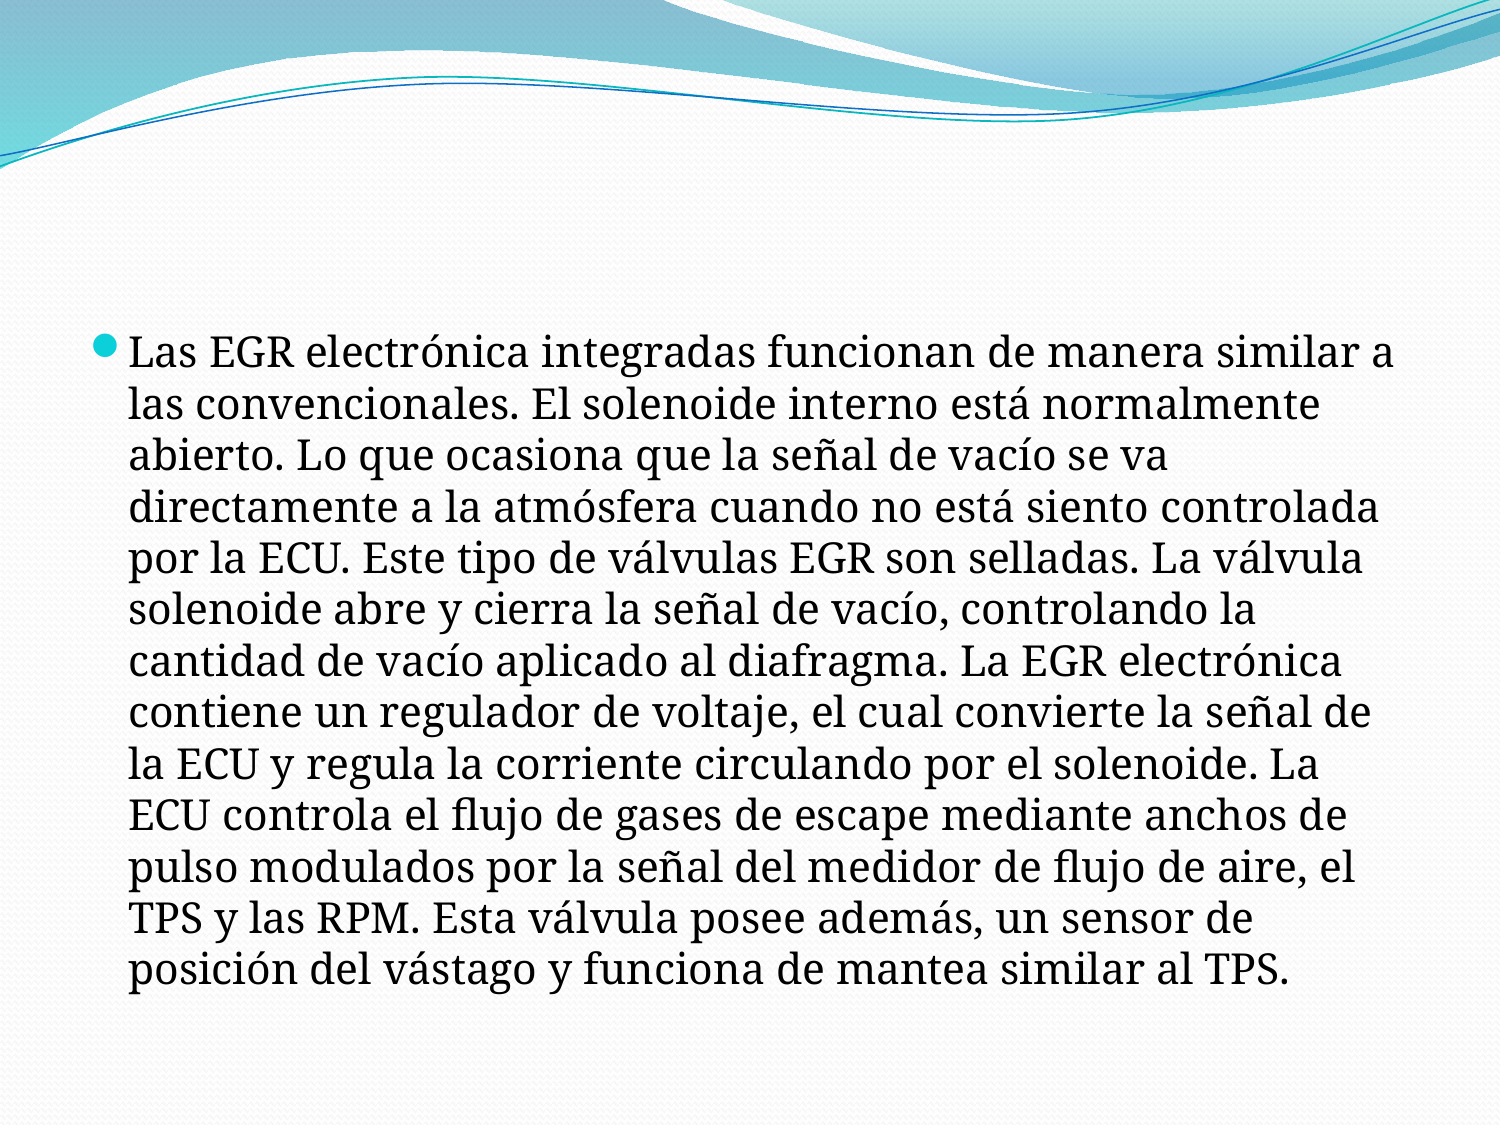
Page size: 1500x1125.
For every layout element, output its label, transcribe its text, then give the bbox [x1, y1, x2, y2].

list Las EGR electrónica integradas funcionan de manera similar a las convencionales. El solenoide interno está normalmente abierto. Lo que ocasiona que la señal de vacío se va directamente a la atmósfera cuando no está siento controlada por la ECU. Este tipo de válvulas EGR son selladas. La válvula solenoide abre y cierra la señal de vacío, controlando la cantidad de vacío aplicado al diafragma. La EGR electrónica contiene un regulador de voltaje, el cual convierte la señal de la ECU y regula la corriente circulando por el solenoide. La ECU controla el flujo de gases de escape mediante anchos de pulso modulados por la señal del medidor de flujo de aire, el TPS y las RPM. Esta válvula posee además, un sensor de posición del vástago y funciona de mantea similar al TPS. [75, 317, 1425, 1038]
